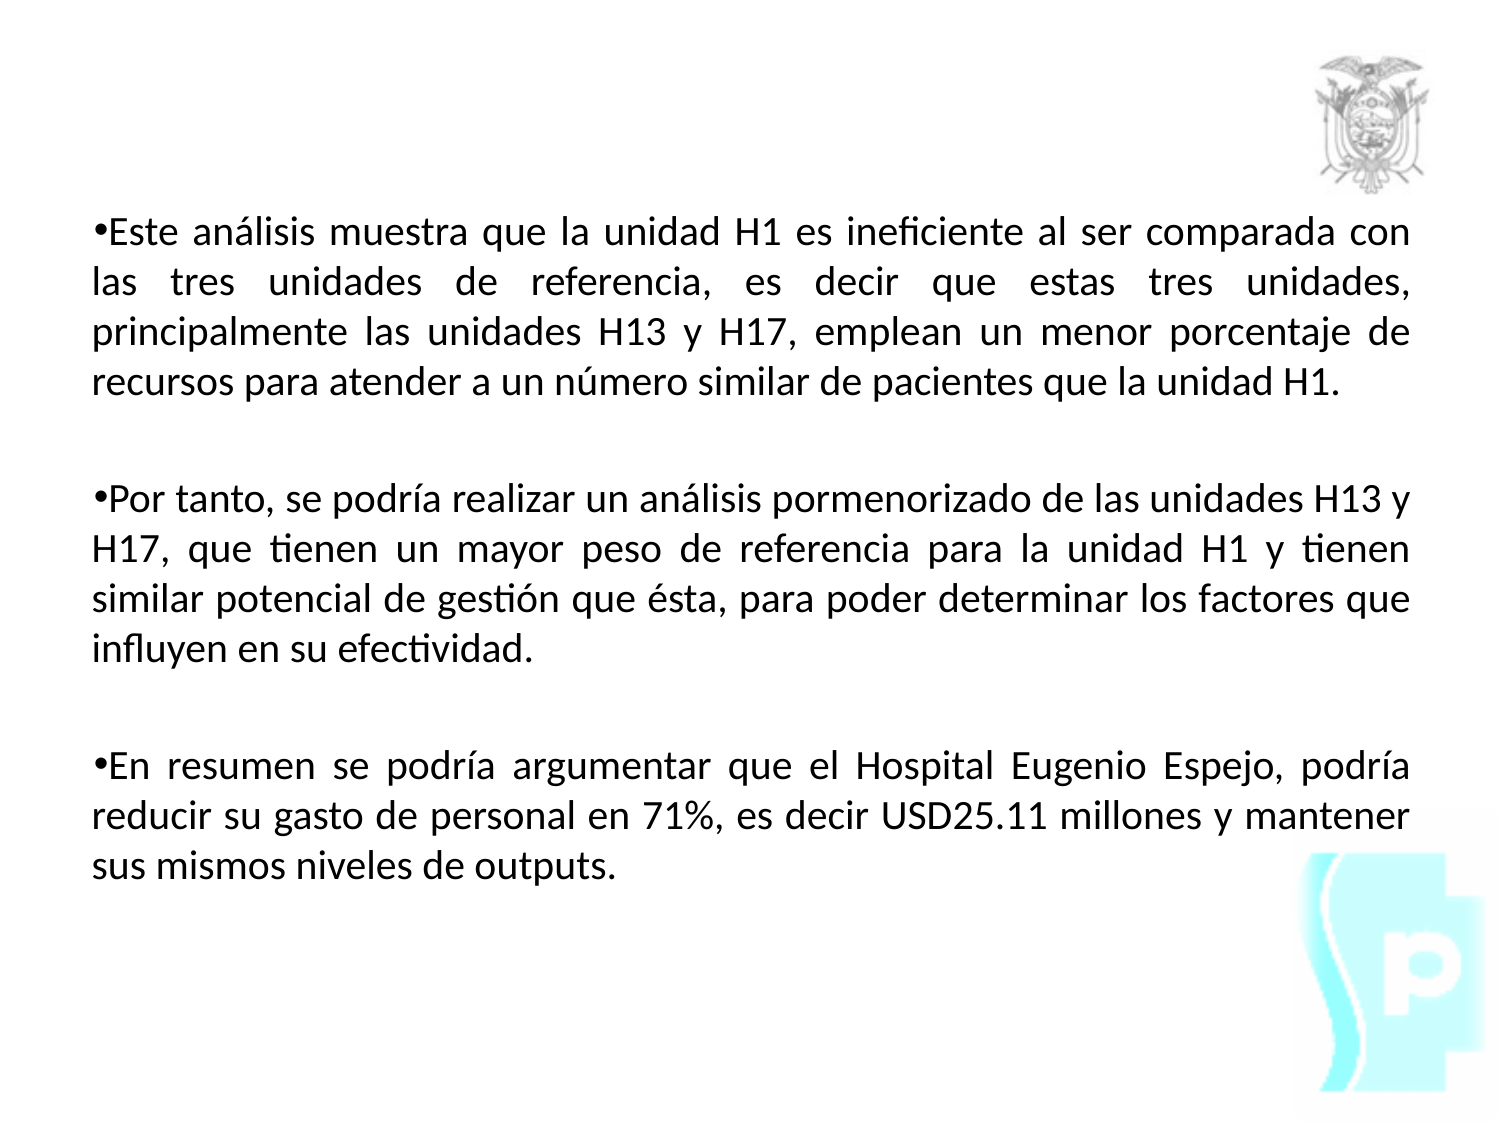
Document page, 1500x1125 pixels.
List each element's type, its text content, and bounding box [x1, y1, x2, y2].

picture [1312, 49, 1437, 200]
picture [1288, 804, 1500, 1125]
list Este análisis muestra que la unidad H1 es ineficiente al ser comparada con las tres unidades de referencia, es decir que estas tres unidades, principalmente las unidades H13 y H17, emplean un menor porcentaje de recursos para atender a un número similar de pacientes que la unidad H1. Por tanto, se podría realizar un análisis pormenorizado de las unidades H13 y H17, que tienen un mayor peso de referencia para la unidad H1 y tienen similar potencial de gestión que ésta, para poder determinar los factores que influyen en su efectividad. En resumen se podría argumentar que el Hospital Eugenio Espejo, podría reducir su gasto de personal en 71%, es decir USD25.11 millones y mantener sus mismos niveles de outputs. [76, 196, 1427, 939]
